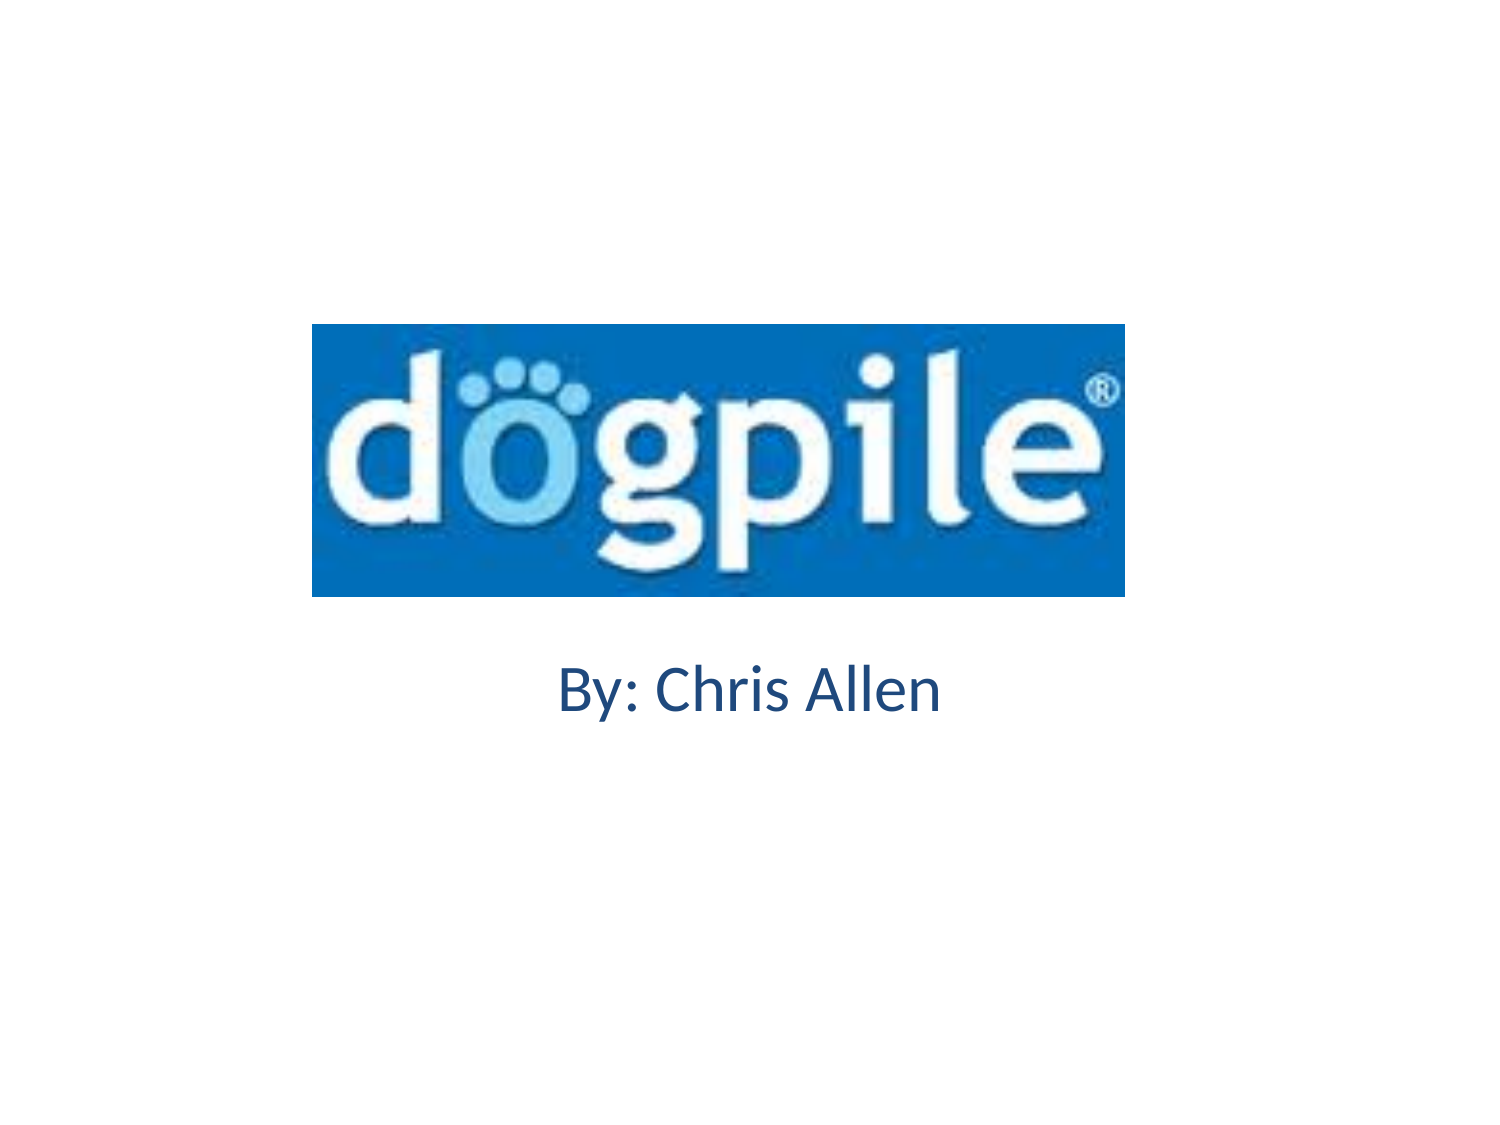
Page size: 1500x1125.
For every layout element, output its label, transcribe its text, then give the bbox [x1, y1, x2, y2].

subtitle By: Chris Allen [225, 637, 1275, 925]
picture [312, 324, 1126, 598]
